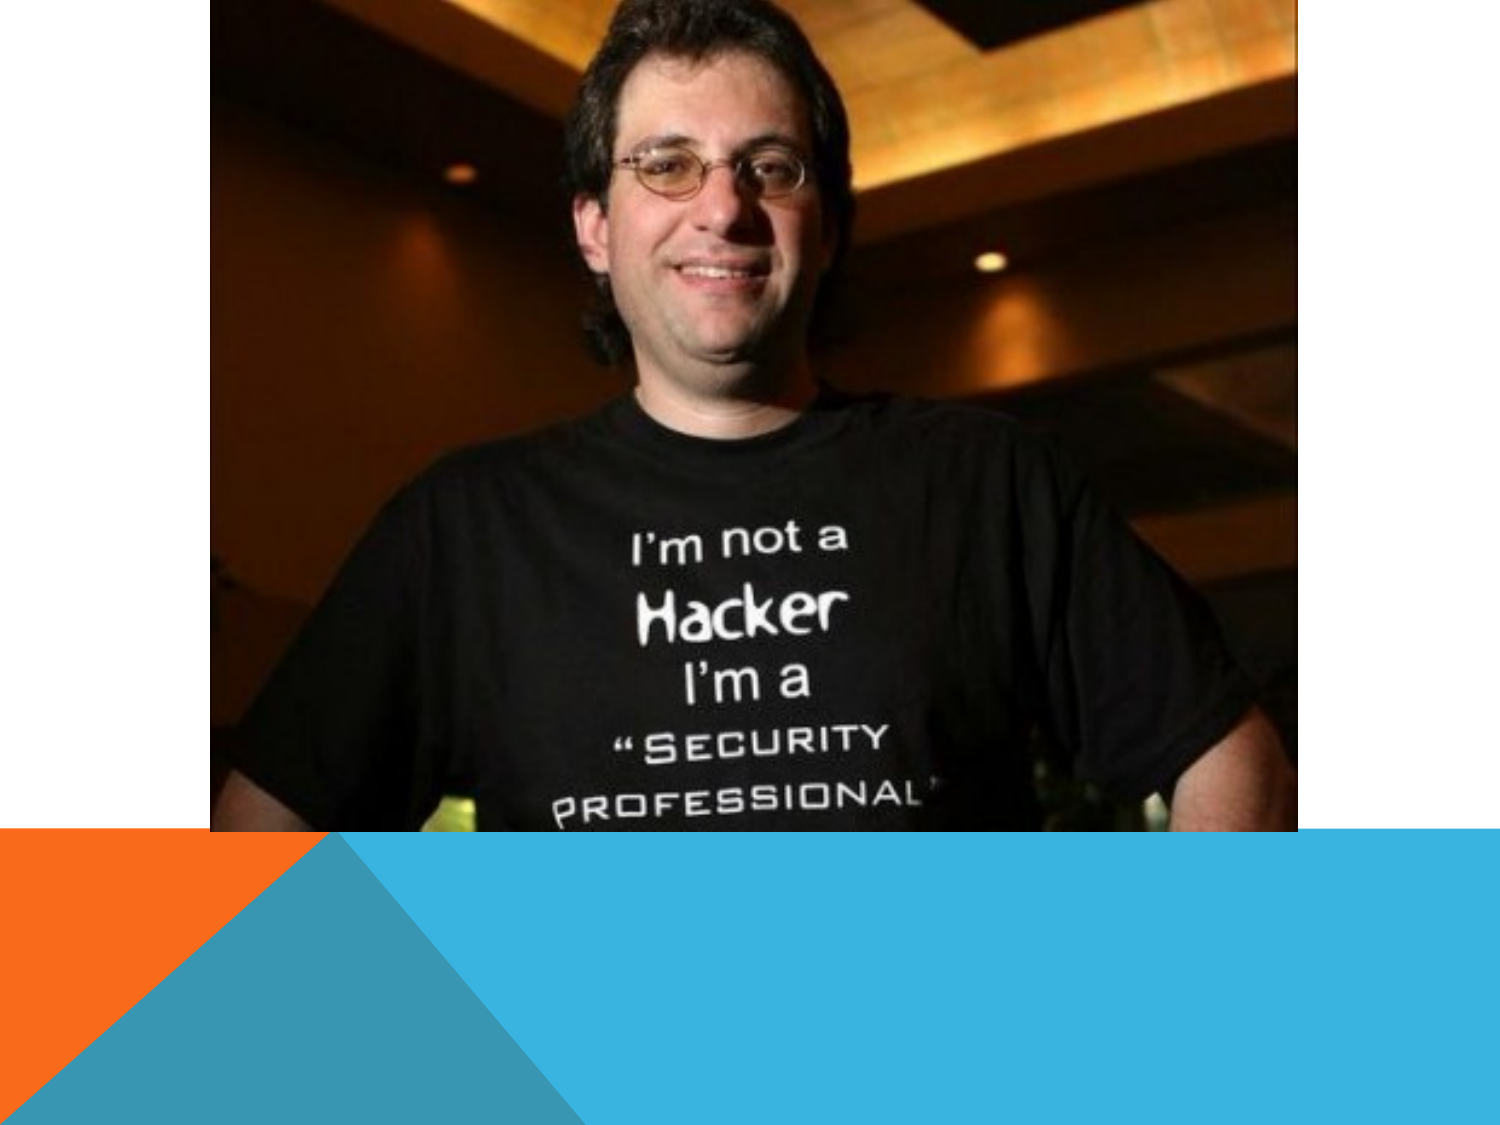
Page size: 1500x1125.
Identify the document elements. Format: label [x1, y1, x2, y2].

picture [209, 0, 1298, 832]
